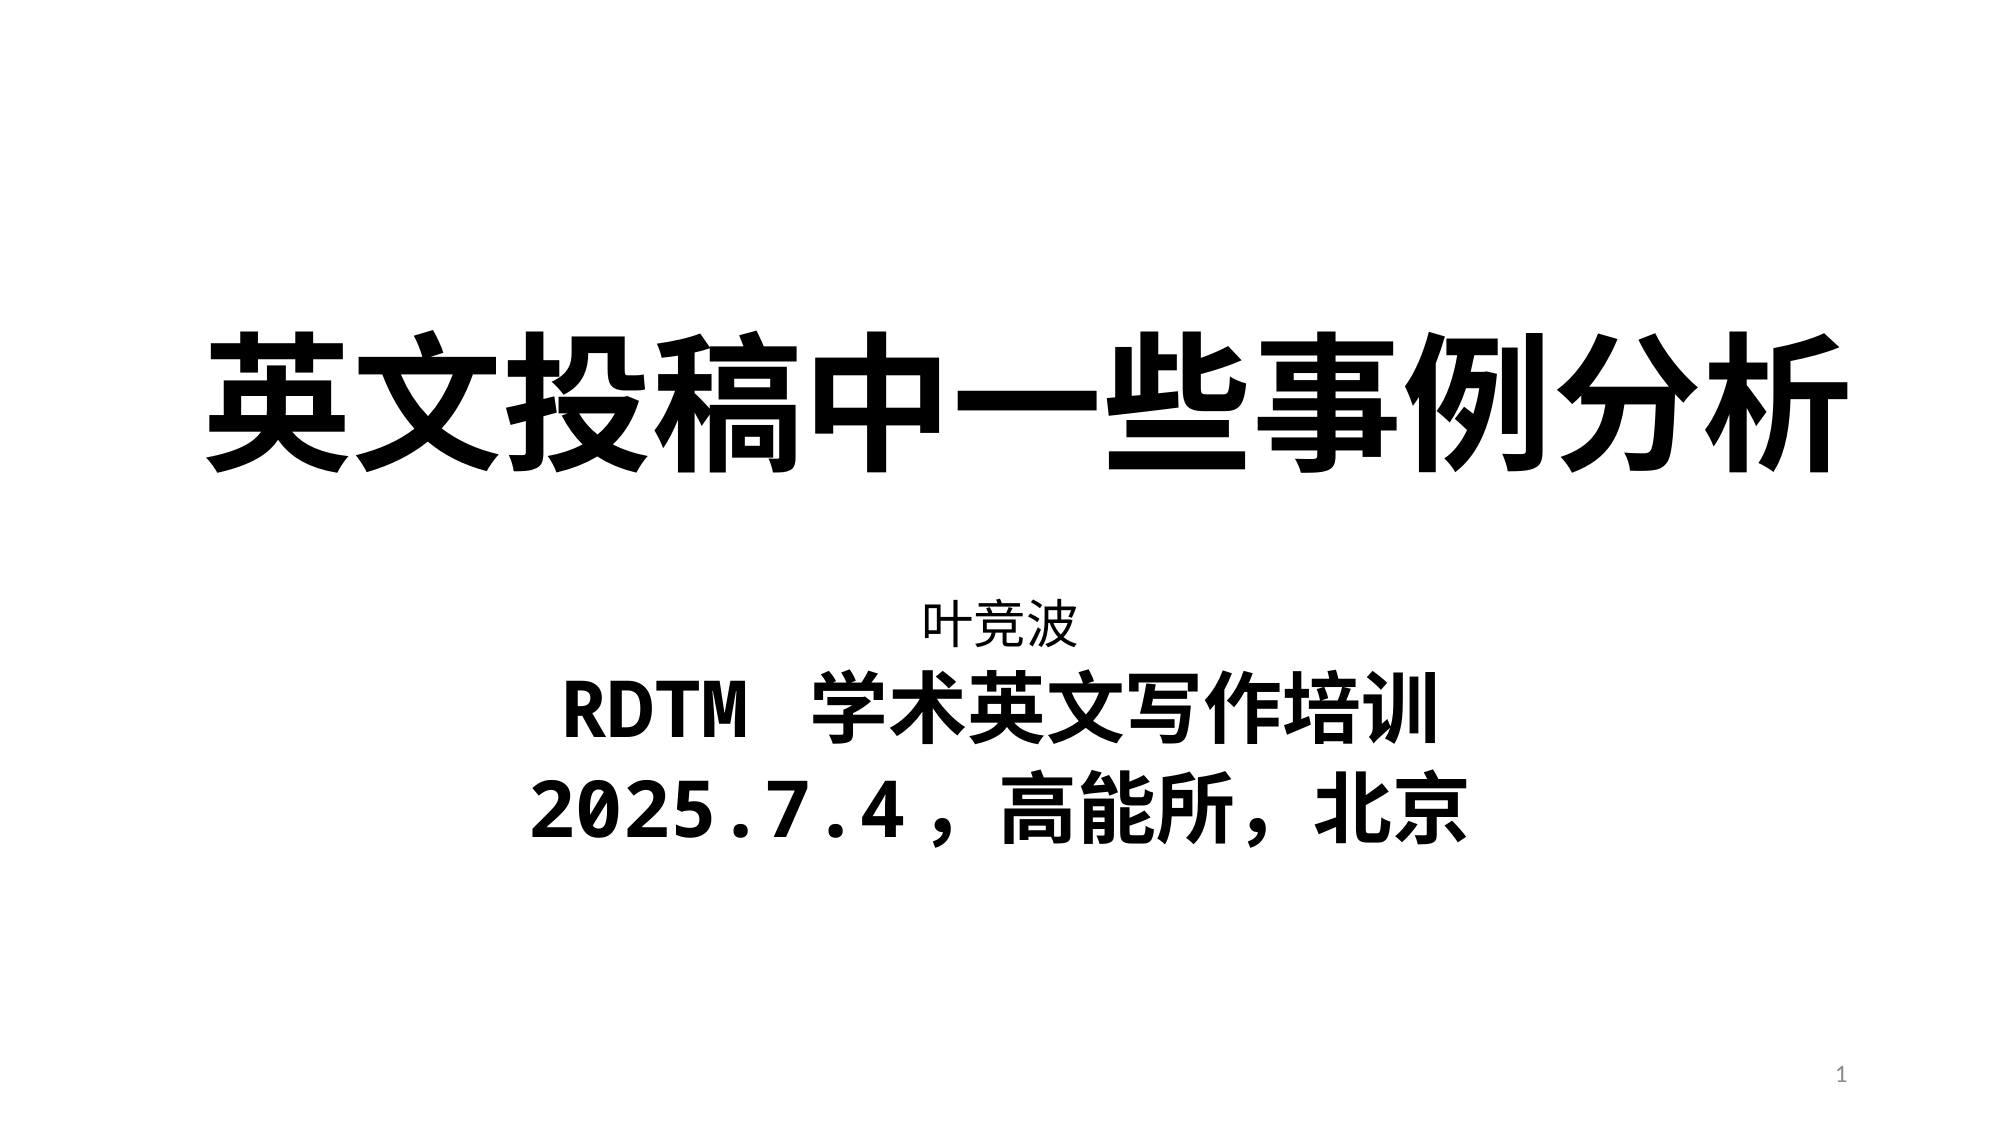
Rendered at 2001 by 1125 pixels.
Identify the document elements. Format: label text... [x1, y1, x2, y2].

slide_number 1 [1412, 1042, 1863, 1103]
subtitle 叶竞波 RDTM 学术英文写作培训 2025.7.4，高能所，北京 [249, 590, 1750, 863]
title 英文投稿中一些事例分析 [180, 184, 1875, 500]
